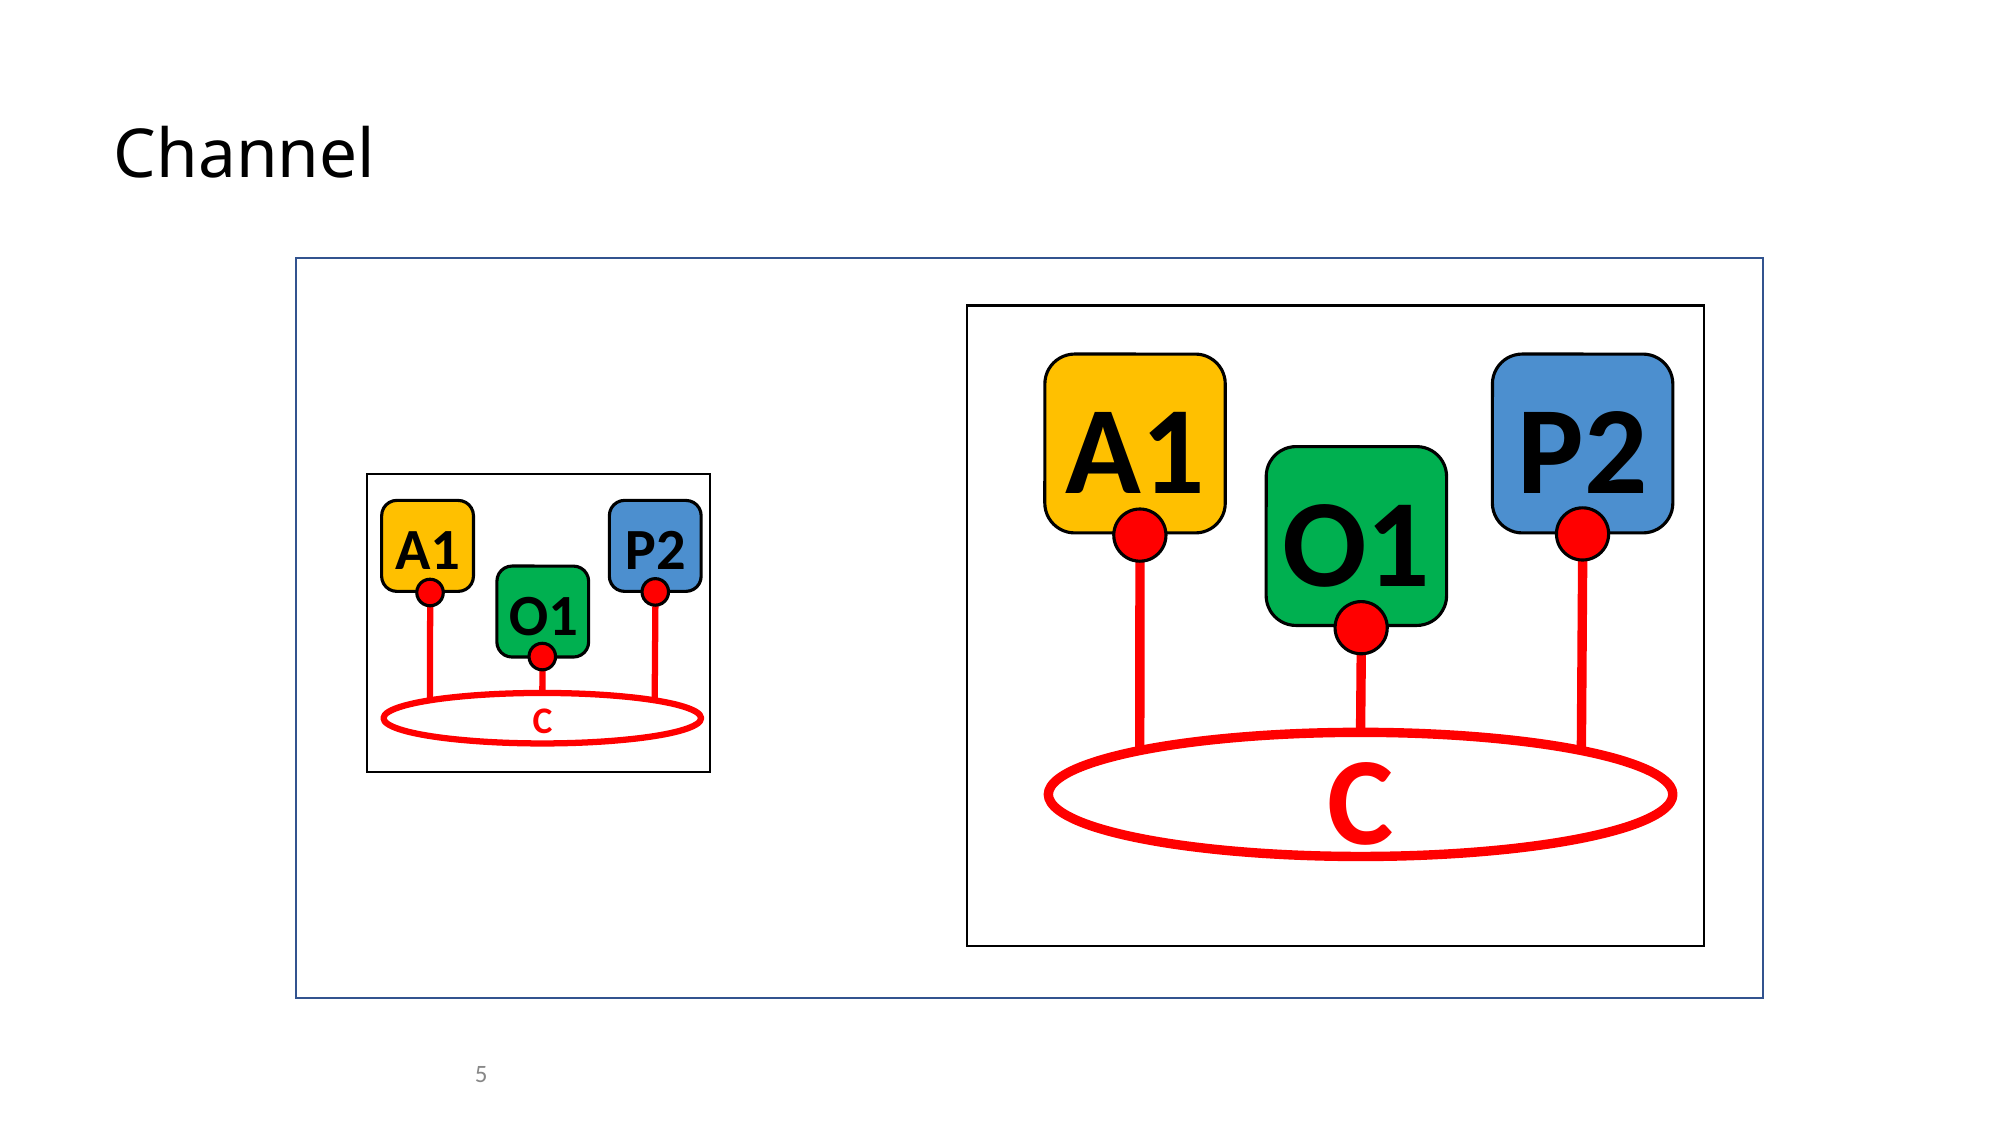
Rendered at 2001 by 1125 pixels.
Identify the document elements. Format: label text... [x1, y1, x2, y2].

text_box P2 [1492, 354, 1673, 533]
title Channel [113, 118, 1887, 202]
text_box O1 [496, 566, 589, 658]
text_box A1 [381, 500, 474, 592]
text_box O1 [1266, 446, 1447, 626]
text_box [1556, 507, 1609, 560]
text_box [1335, 601, 1388, 654]
text_box P2 [609, 500, 702, 592]
text_box [416, 579, 444, 606]
text_box A1 [1044, 354, 1226, 533]
text_box [295, 258, 1763, 999]
text_box [641, 578, 669, 606]
text_box [967, 305, 1705, 947]
text_box C [1046, 730, 1675, 859]
text_box [367, 474, 711, 773]
text_box [1113, 508, 1166, 562]
text_box [529, 643, 556, 670]
text_box C [381, 690, 704, 746]
slide_number 5 [464, 1050, 496, 1096]
